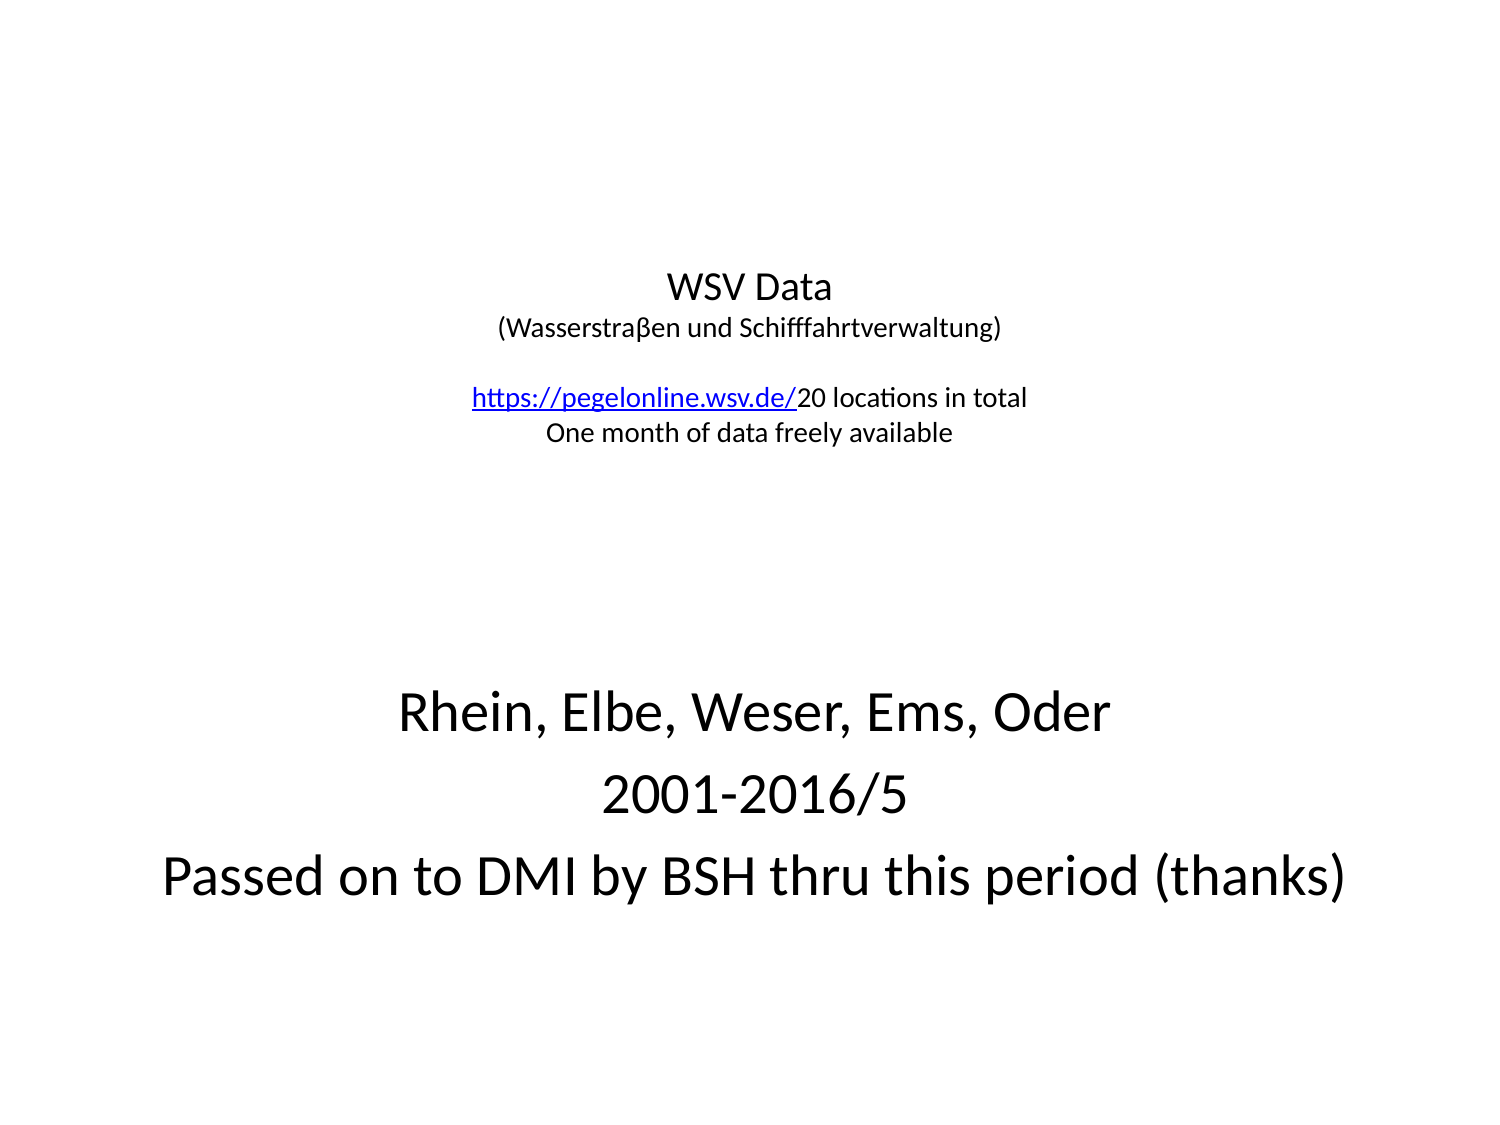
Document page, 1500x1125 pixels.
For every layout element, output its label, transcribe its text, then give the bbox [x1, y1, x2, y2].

subtitle Rhein, Elbe, Weser, Ems, Oder 2001-2016/5 Passed on to DMI by BSH thru this period (thanks) [123, 664, 1388, 953]
title WSV Data (Wasserstraβen und Schifffahrtverwaltung) https://pegelonline.wsv.de/ 20 locations in total One month of data freely available [112, 250, 1388, 492]
